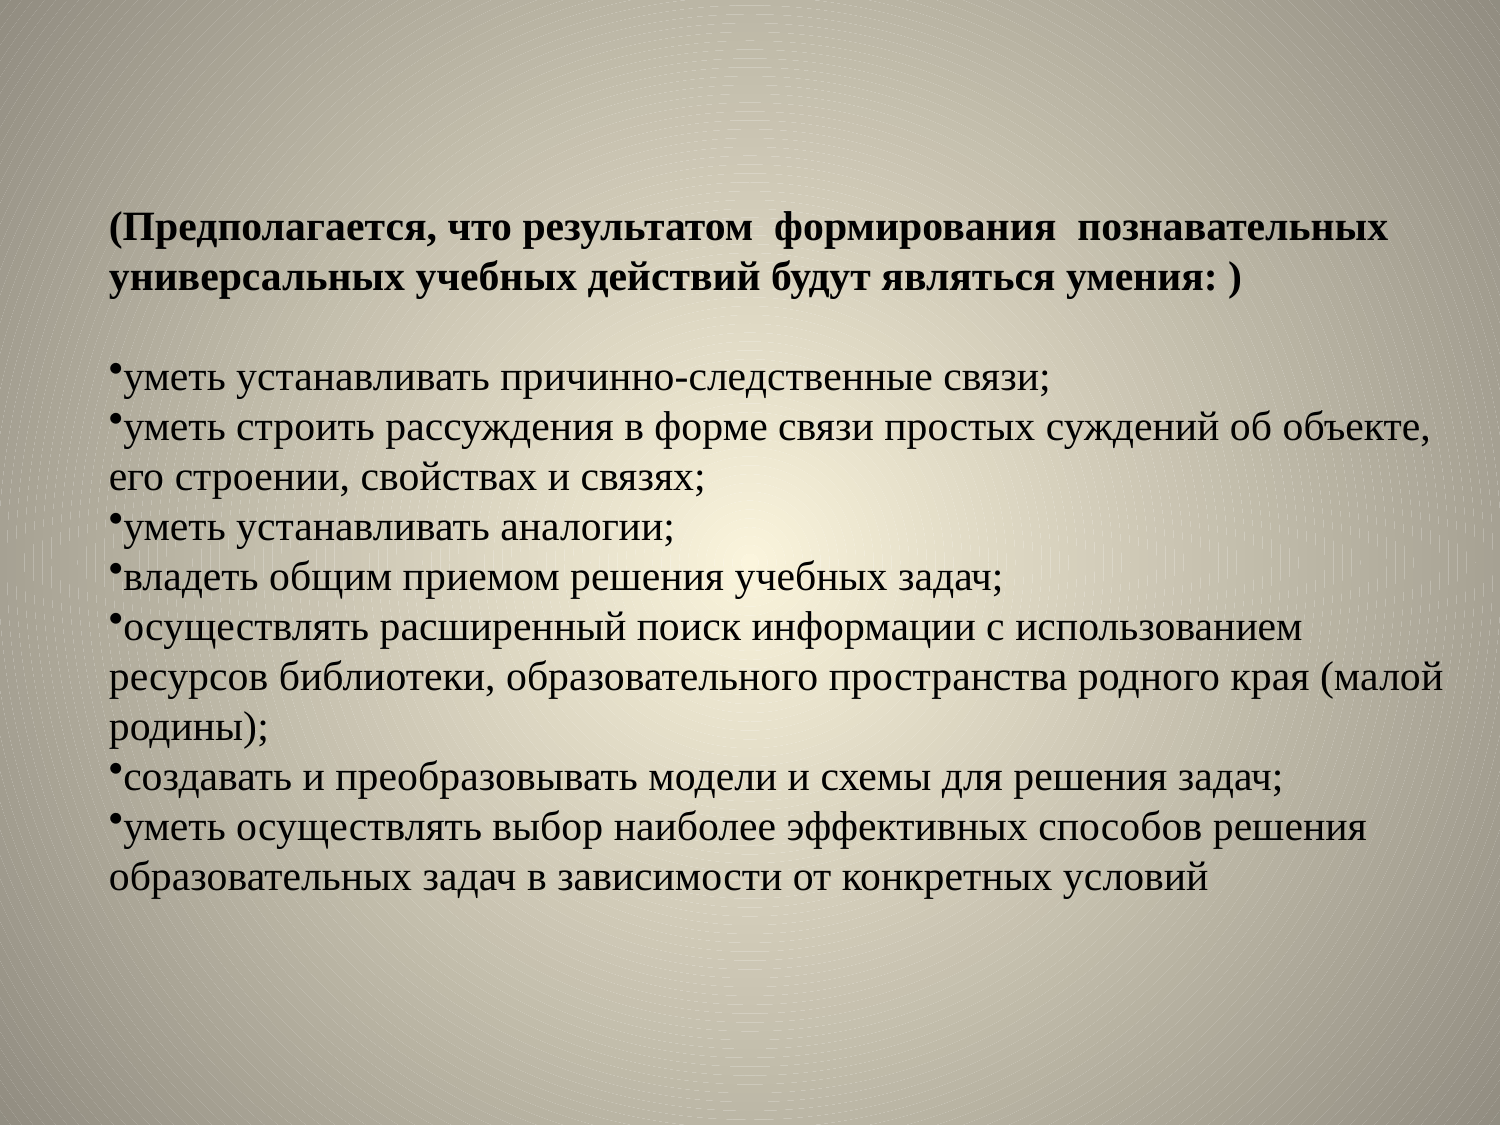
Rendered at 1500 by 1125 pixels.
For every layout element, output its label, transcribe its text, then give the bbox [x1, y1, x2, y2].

text_box (Предполагается, что результатом формирования познавательных универсальных учебных действий будут являться умения: ) уметь устанавливать причинно-следственные связи; уметь строить рассуждения в форме связи простых суждений об объекте, его строении, свойствах и связях; уметь устанавливать аналогии; владеть общим приемом решения учебных задач; осуществлять расширенный поиск информации с использованием ресурсов библиотеки, образовательного пространства родного края (малой родины); создавать и преобразовывать модели и схемы для решения задач; уметь осуществлять выбор наиболее эффективных способов решения образовательных задач в зависимости от конкретных условий [93, 191, 1465, 957]
